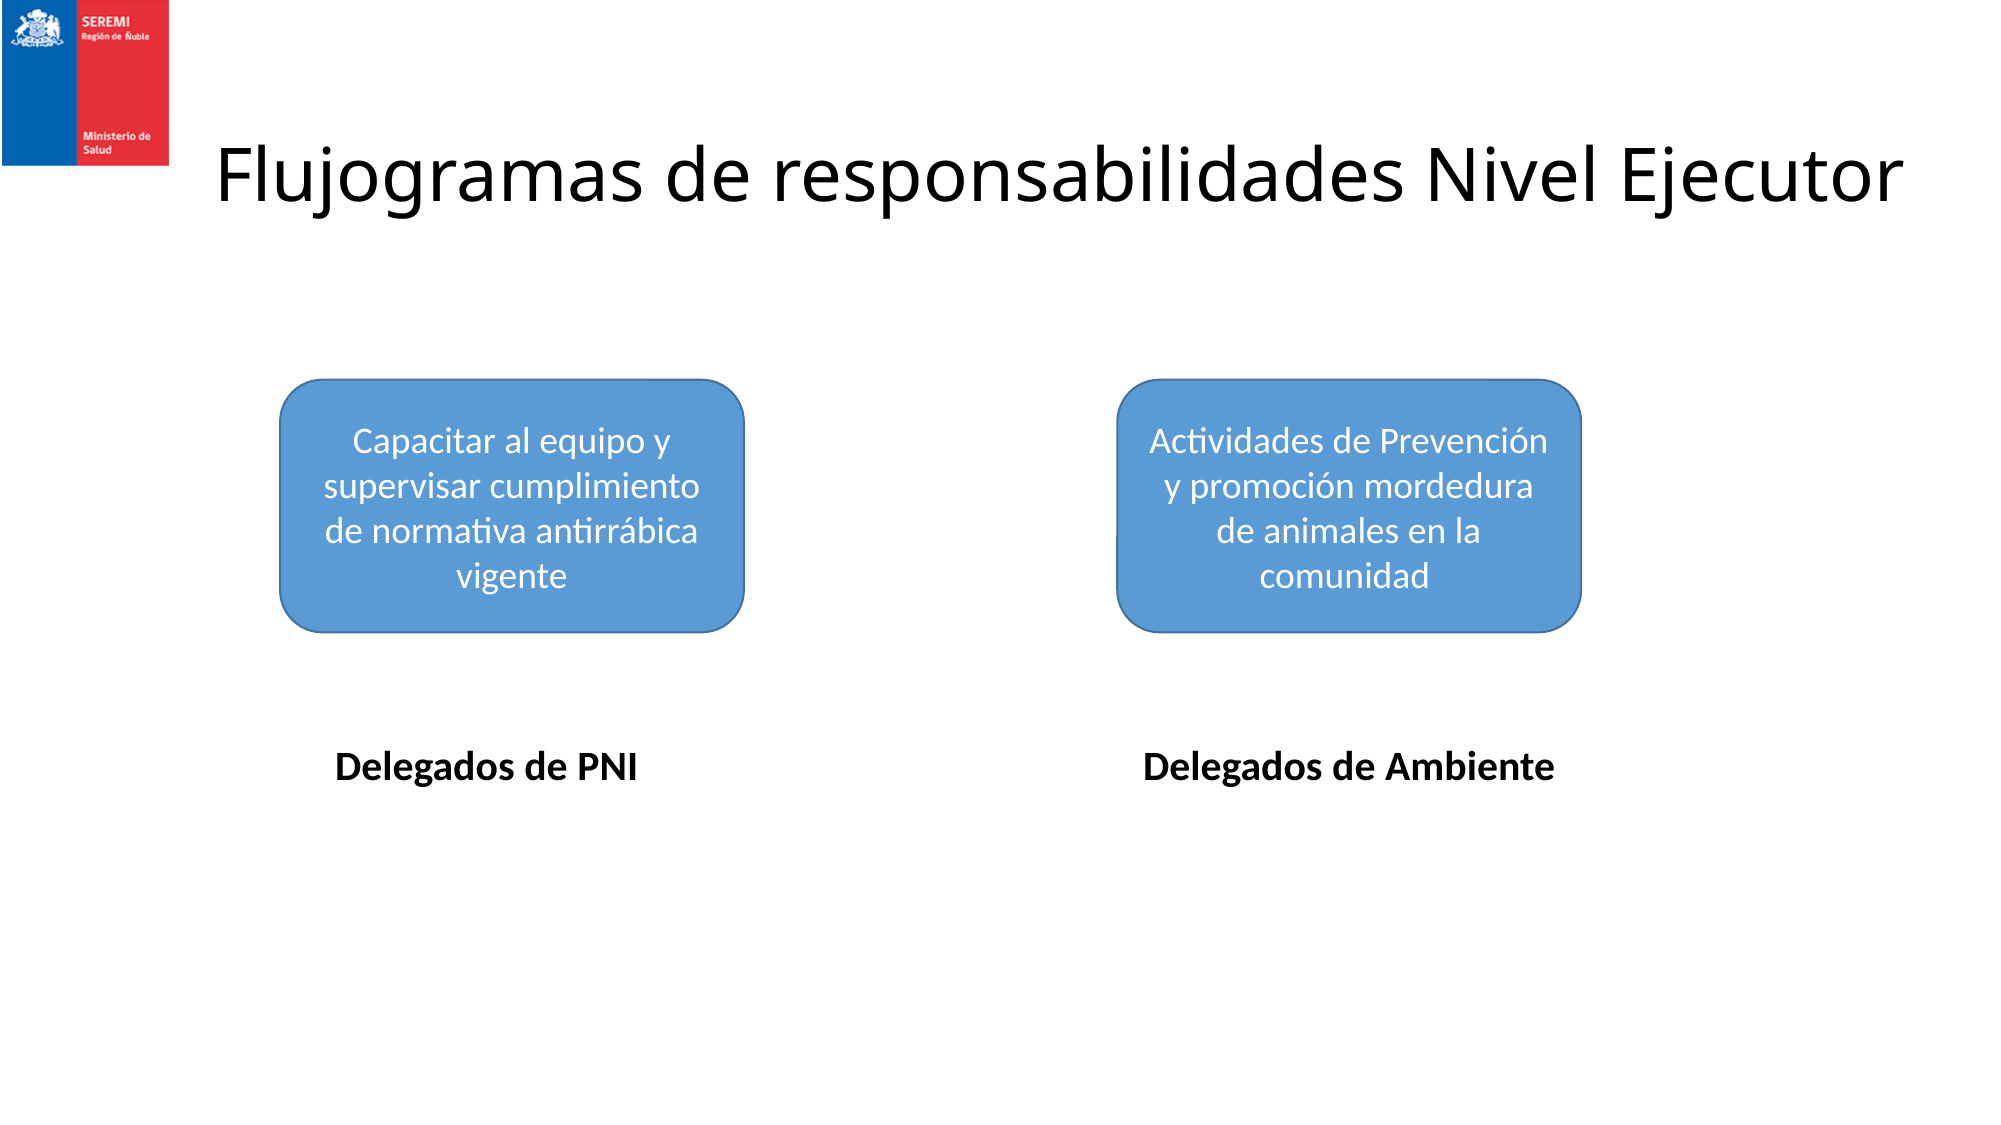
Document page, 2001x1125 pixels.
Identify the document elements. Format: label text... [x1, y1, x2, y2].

text_box Capacitar al equipo y supervisar cumplimiento de normativa antirrábica vigente [279, 378, 745, 634]
text_box Delegados de PNI [320, 731, 654, 796]
text_box Actividades de Prevención y promoción mordedura de animales en la comunidad [1116, 378, 1583, 634]
picture [2, 0, 169, 166]
title Flujogramas de responsabilidades Nivel Ejecutor [199, 112, 1925, 331]
text_box Delegados de Ambiente [1128, 731, 1571, 796]
